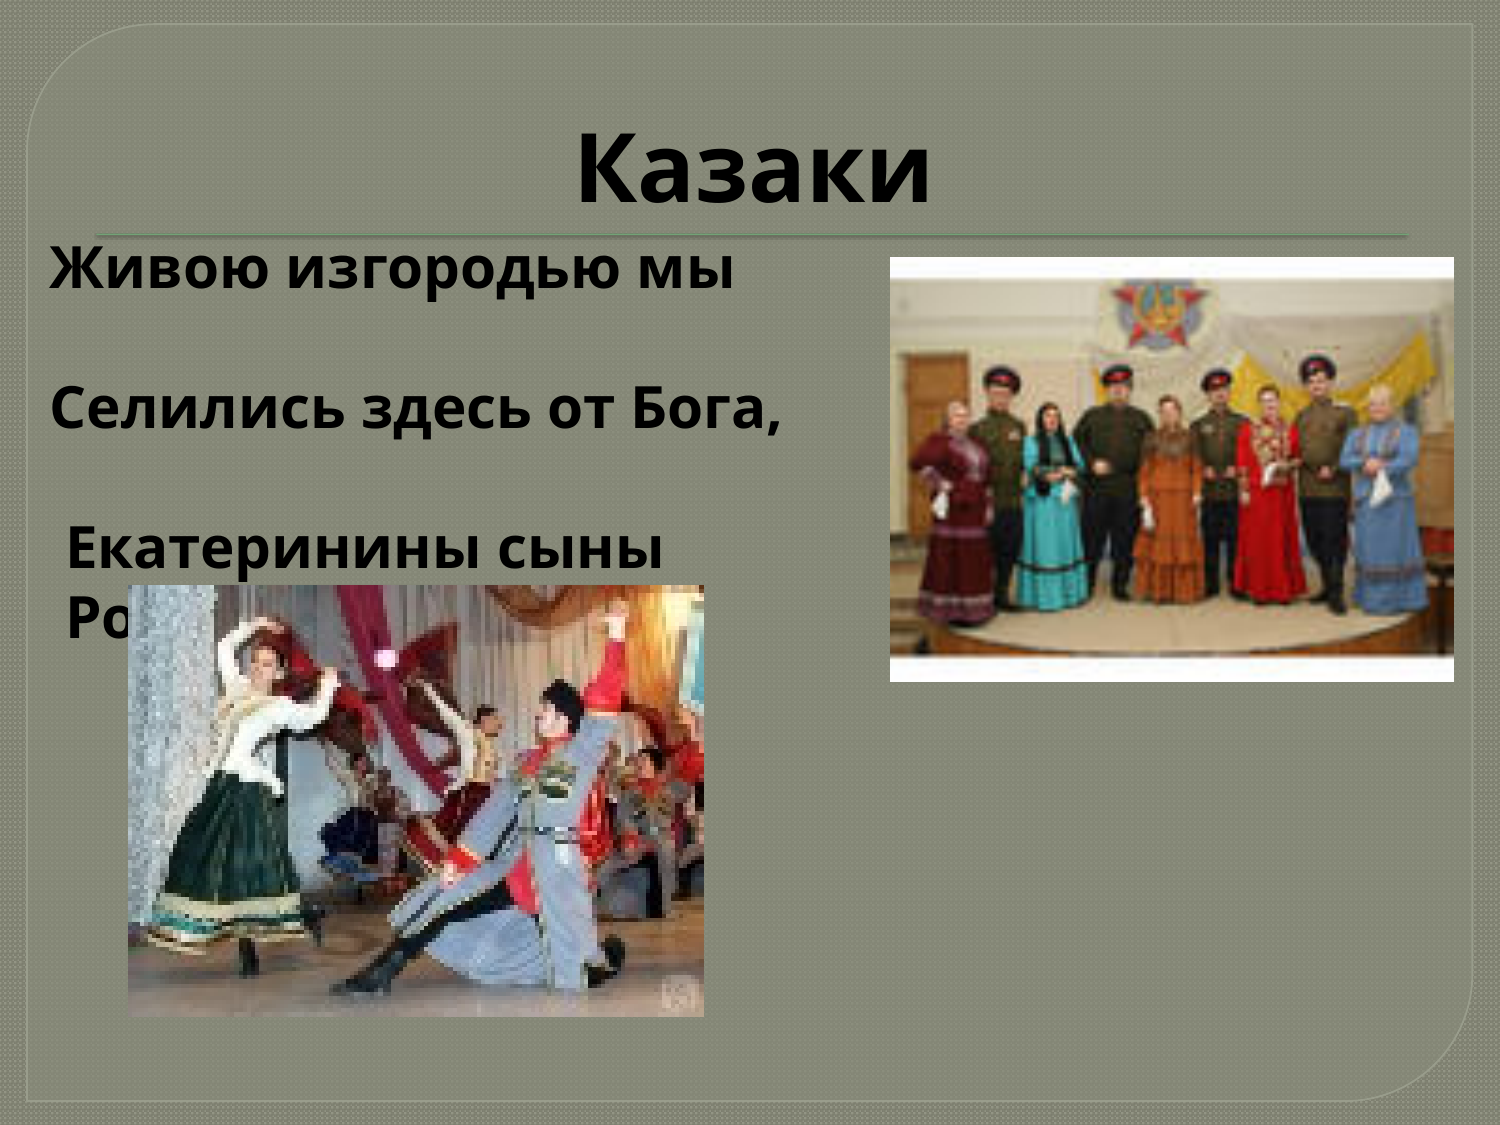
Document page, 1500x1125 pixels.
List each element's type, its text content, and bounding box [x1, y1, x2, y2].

picture [128, 585, 704, 1017]
text_box Живою изгородью мы Селились здесь от Бога, Екатеринины сыны Российского народа. [35, 222, 1114, 658]
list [890, 257, 1454, 682]
title Казаки [75, 41, 1425, 230]
